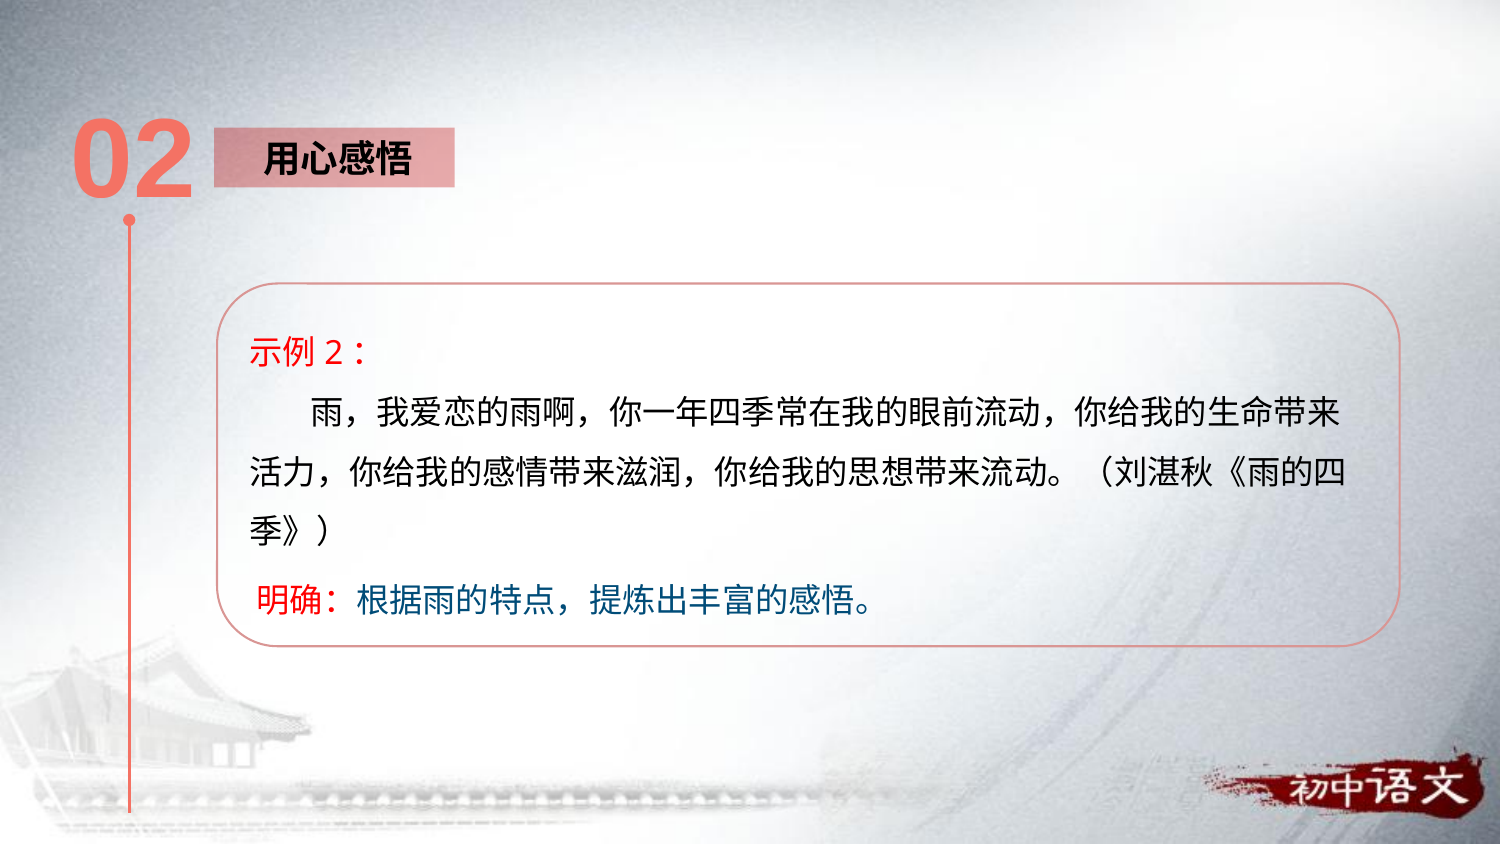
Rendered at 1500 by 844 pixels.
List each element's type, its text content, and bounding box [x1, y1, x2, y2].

text_box 明确：根据雨的特点，提炼出丰富的感悟。 [242, 571, 1247, 627]
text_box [69, 84, 197, 812]
text_box 示例2： 雨，我爱恋的雨啊，你一年四季常在我的眼前流动，你给我的生命带来活力，你给我的感情带来滋润，你给我的思想带来流动。（刘湛秋《雨的四季》） [235, 303, 1376, 558]
text_box 用心感悟 [214, 127, 455, 188]
picture [0, 0, 1500, 844]
text_box [214, 281, 1402, 649]
